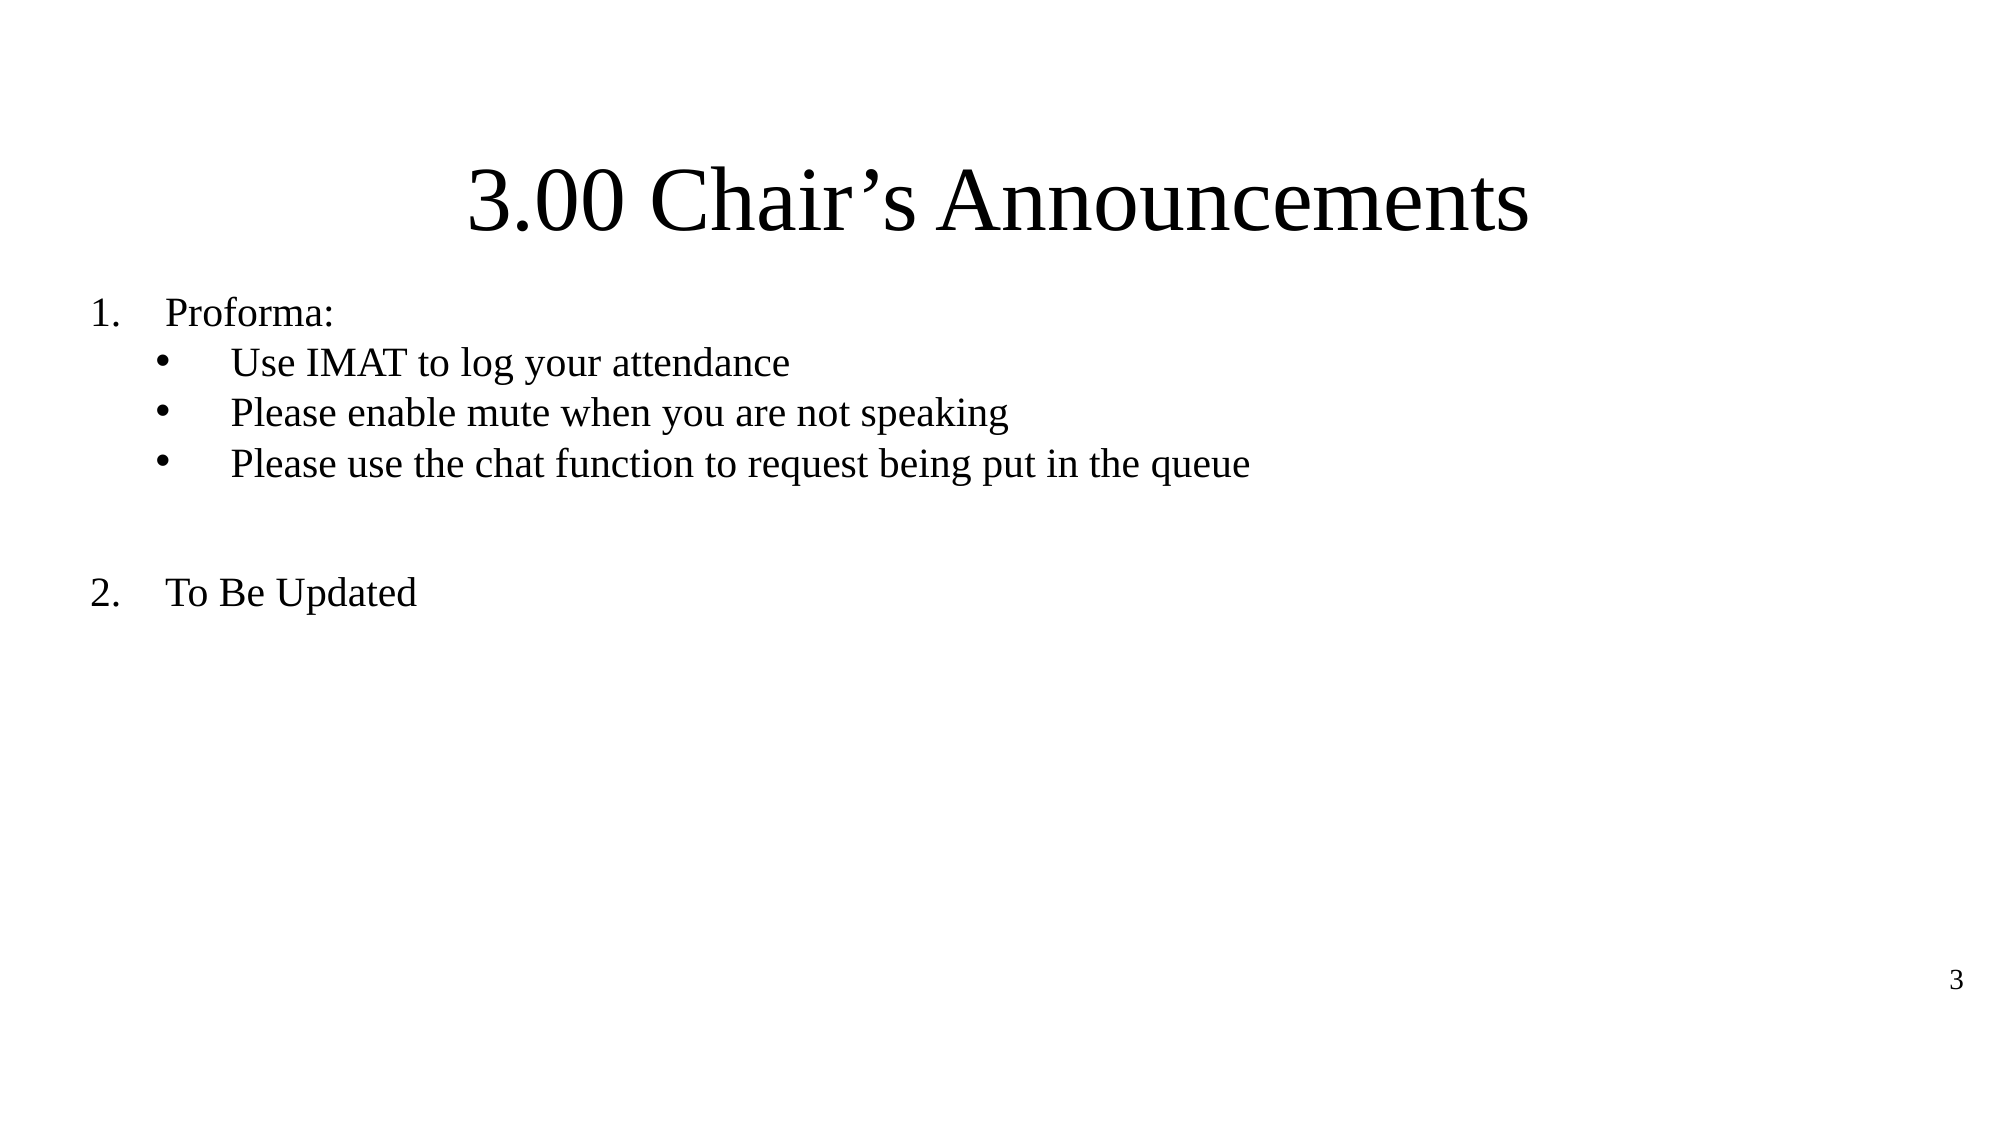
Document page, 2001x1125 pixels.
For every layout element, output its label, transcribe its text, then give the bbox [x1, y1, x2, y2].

title 3.00 Chair’s Announcements [149, 99, 1851, 277]
slide_number 3 [1562, 952, 1980, 1028]
list Proforma: Use IMAT to log your attendance Please enable mute when you are not speaking Please use the chat function to request being put in the queue To Be Updated [0, 277, 1951, 953]
